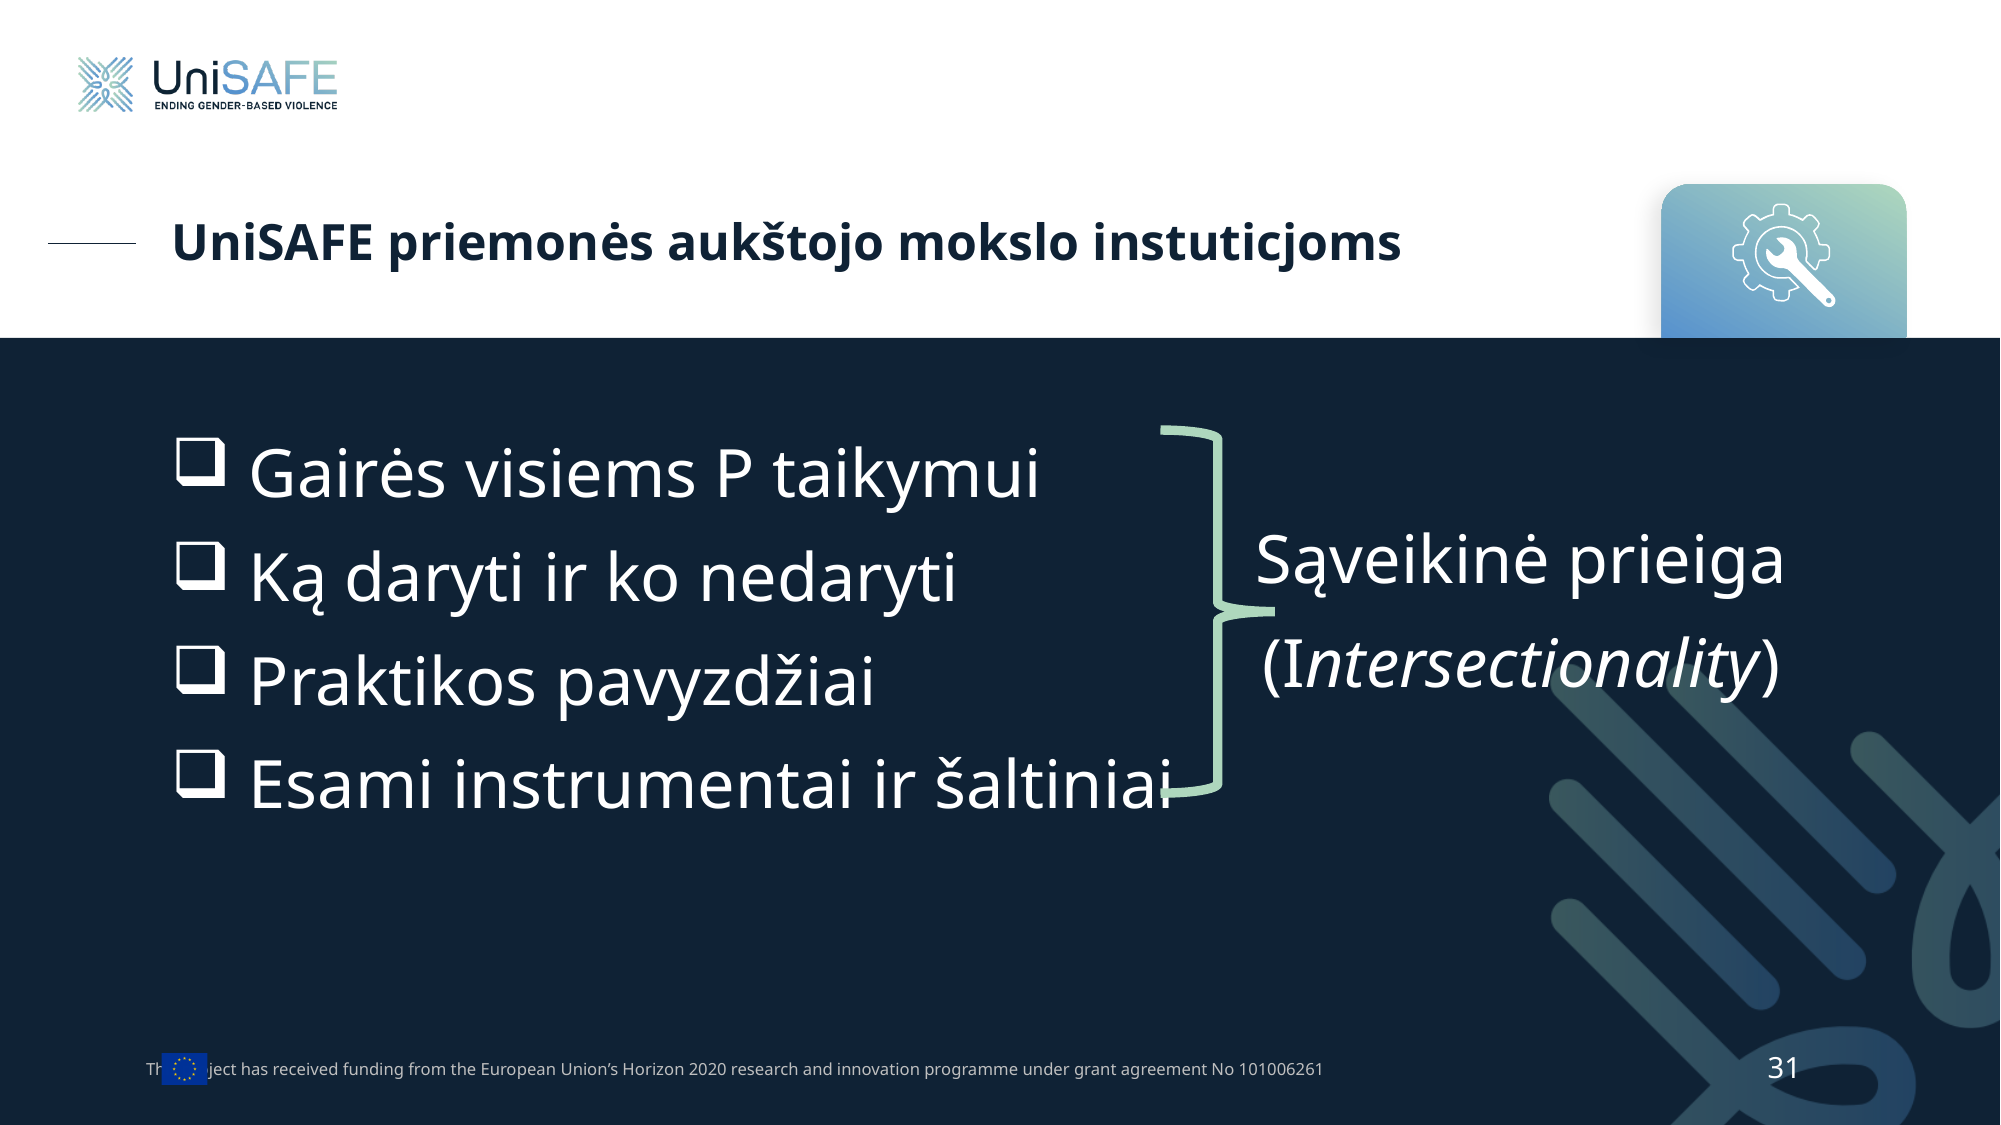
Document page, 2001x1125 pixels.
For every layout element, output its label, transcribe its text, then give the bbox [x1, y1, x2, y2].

picture [78, 57, 337, 112]
title UniSAFE priemonės aukštojo mokslo instuticjoms [171, 185, 1827, 313]
text_box Sąveikinė prieiga (Intersectionality) [702, 485, 2000, 709]
text_box [1160, 709, 1219, 794]
text_box Gairės visiems P taikymui Ką daryti ir ko nedaryti Praktikos pavyzdžiai Esami instrumentai ir šaltiniai [171, 399, 1827, 830]
picture [1731, 202, 1836, 308]
text_box [1160, 429, 1219, 485]
text_box [1660, 183, 1908, 339]
